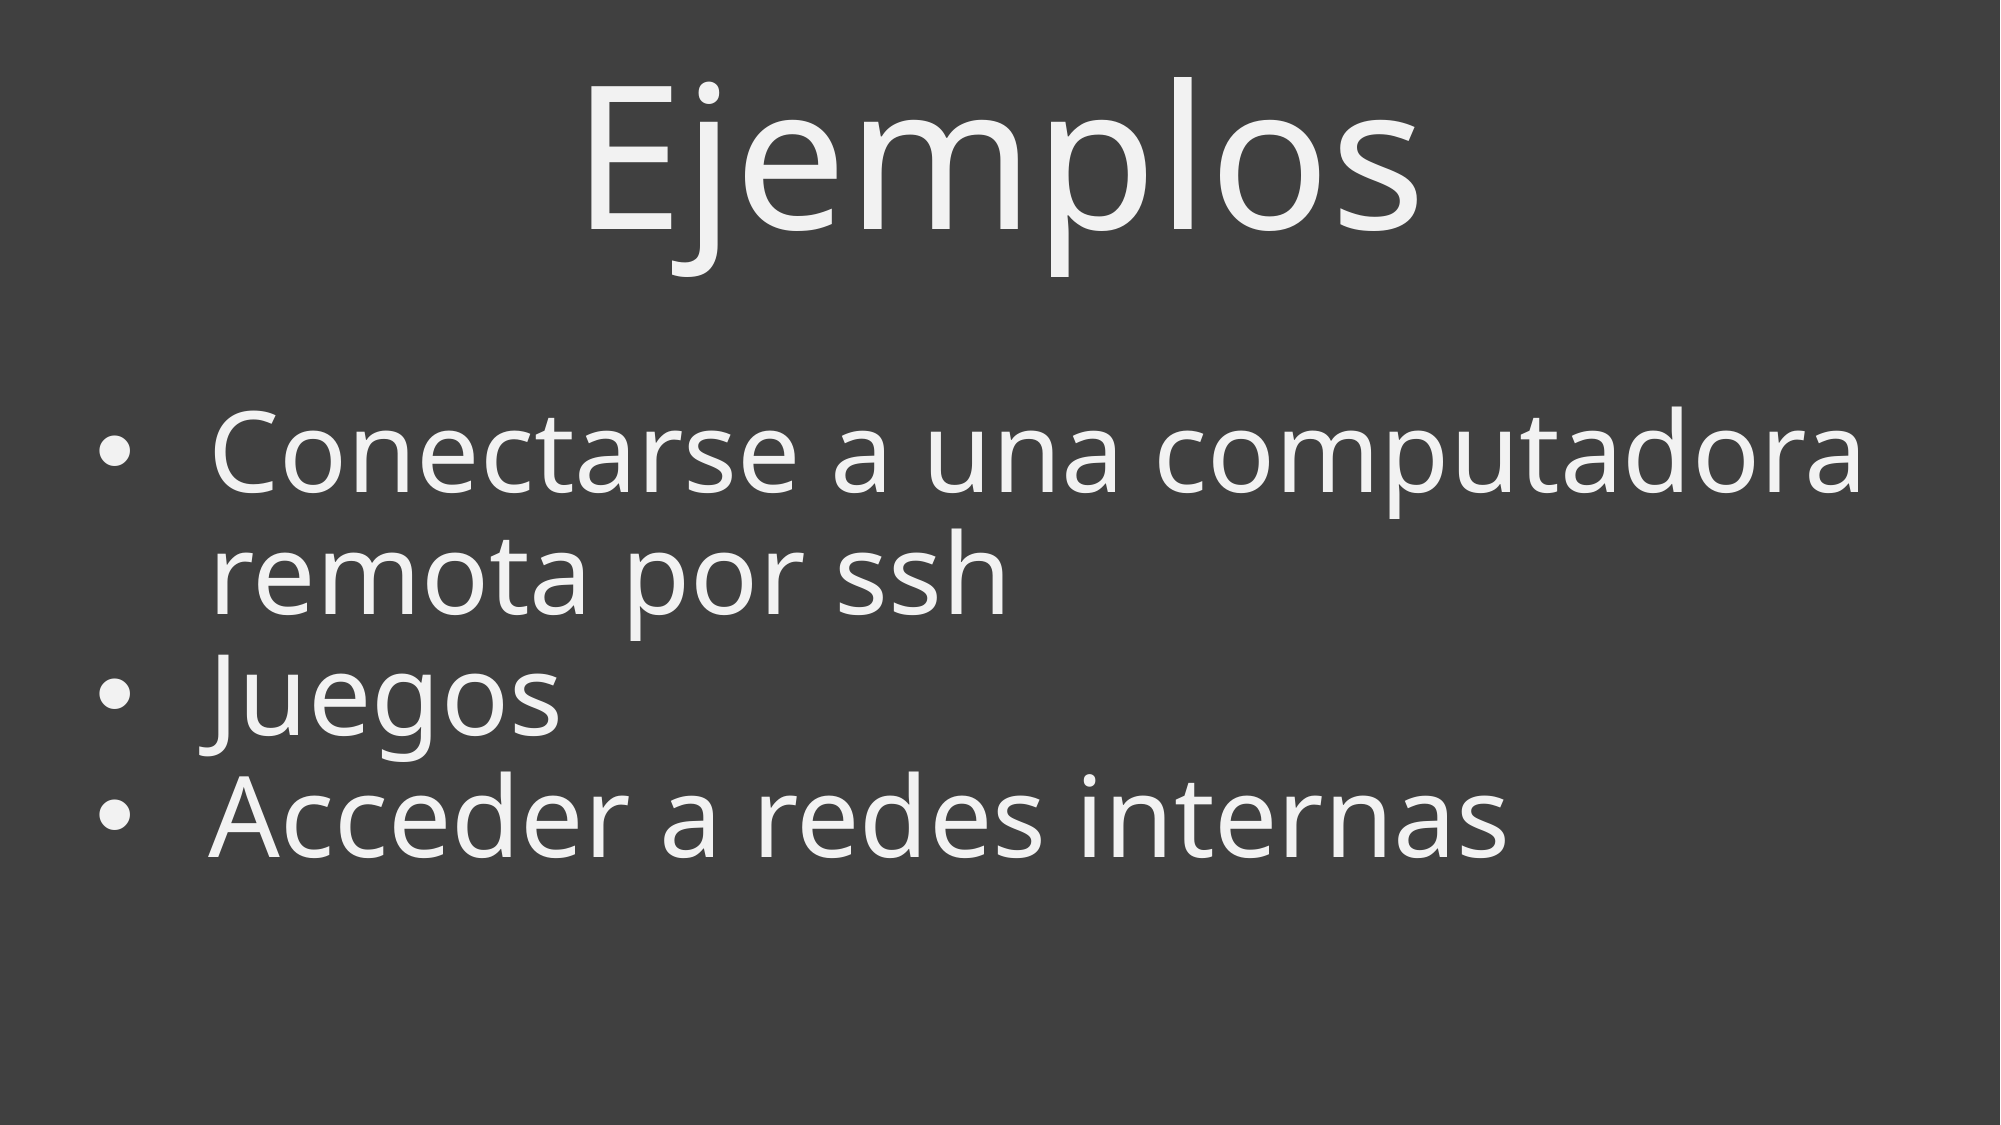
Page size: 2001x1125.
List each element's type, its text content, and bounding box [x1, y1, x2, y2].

text_box Ejemplos [403, 0, 1596, 361]
text_box Conectarse a una computadora remota por ssh Juegos Acceder a redes internas [80, 299, 1918, 977]
